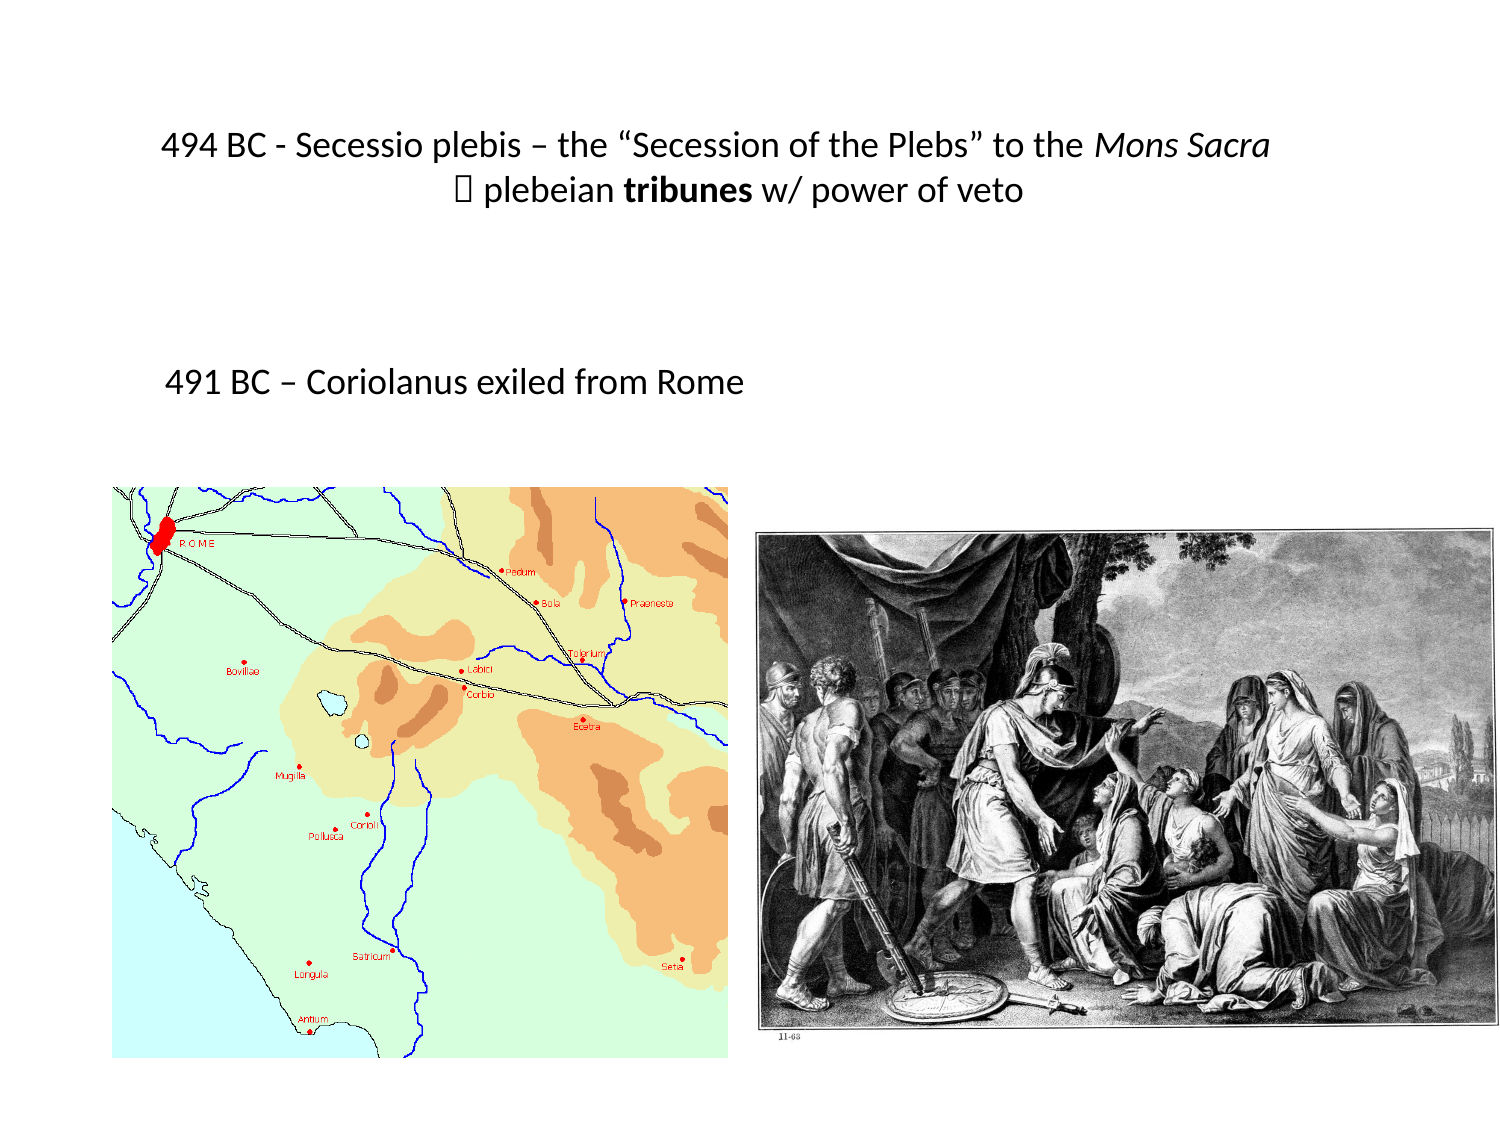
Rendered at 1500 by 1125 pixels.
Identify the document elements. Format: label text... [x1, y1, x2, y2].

picture [749, 524, 1500, 1044]
text_box 494 BC - Secessio plebis – the “Secession of the Plebs” to the Mons Sacra  plebeian tribunes w/ power of veto [137, 112, 1363, 308]
text_box 491 BC – Coriolanus exiled from Rome [150, 349, 1250, 410]
picture [112, 487, 728, 1059]
